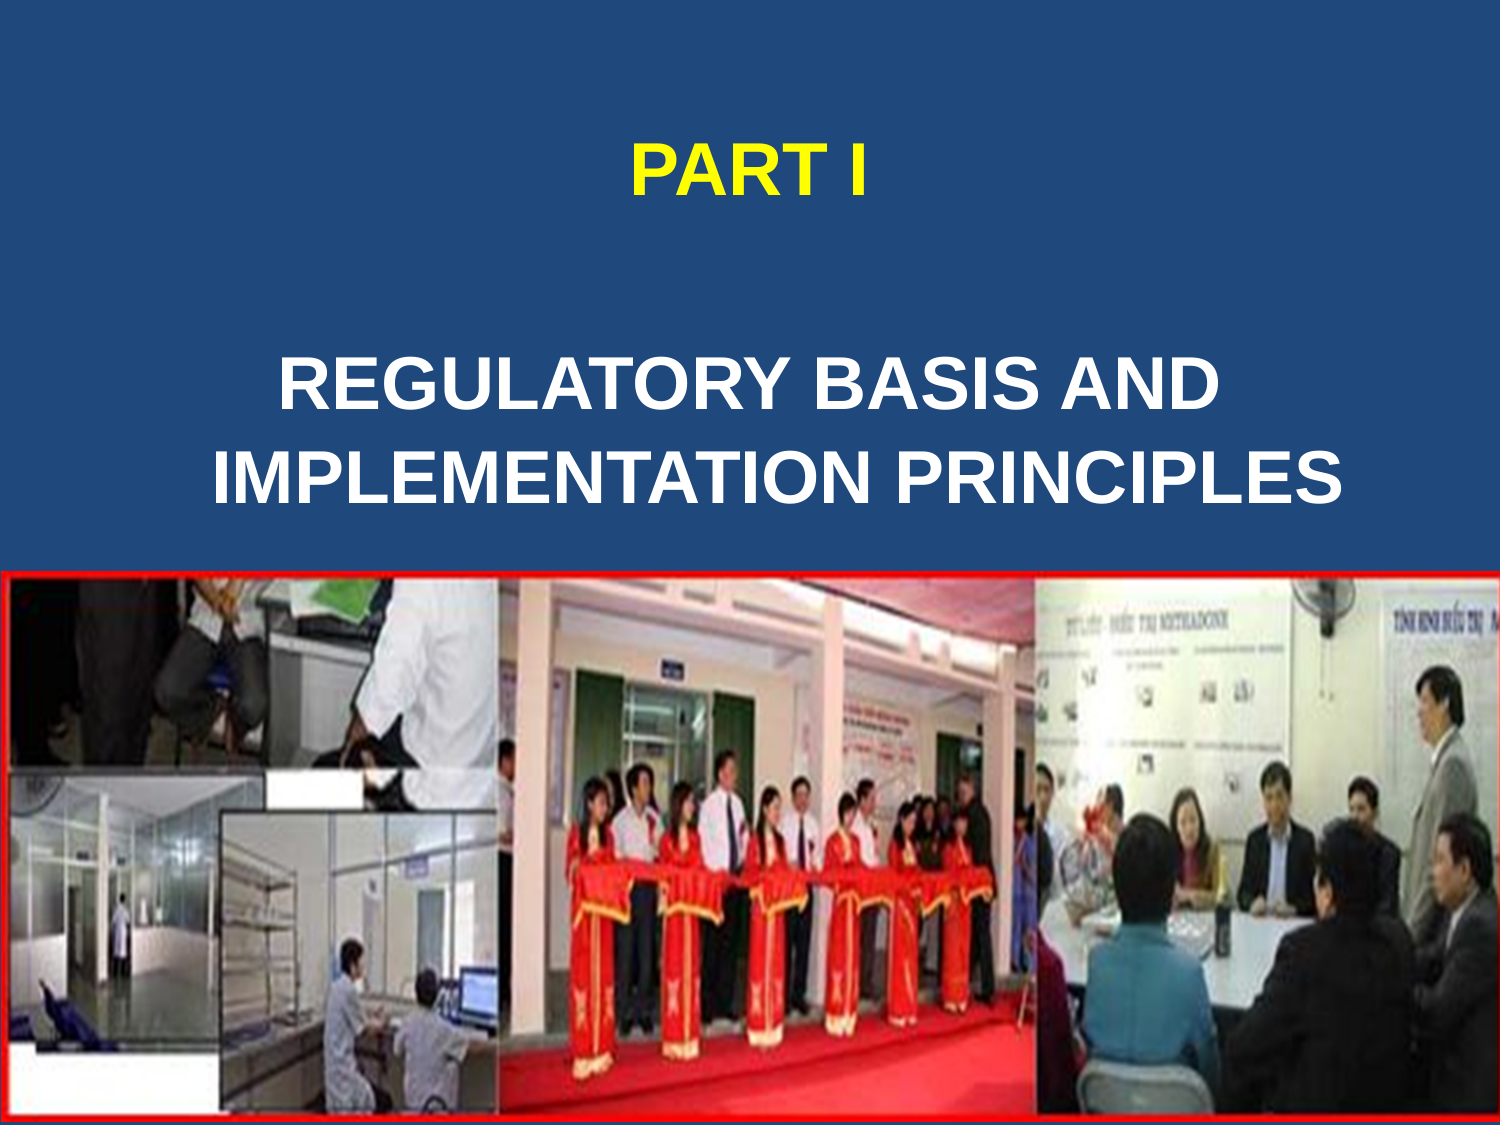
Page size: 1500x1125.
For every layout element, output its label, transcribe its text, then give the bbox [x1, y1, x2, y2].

list PART I REGULATORY BASIS AND IMPLEMENTATION PRINCIPLES [0, 112, 1500, 513]
picture [1, 571, 1500, 1122]
